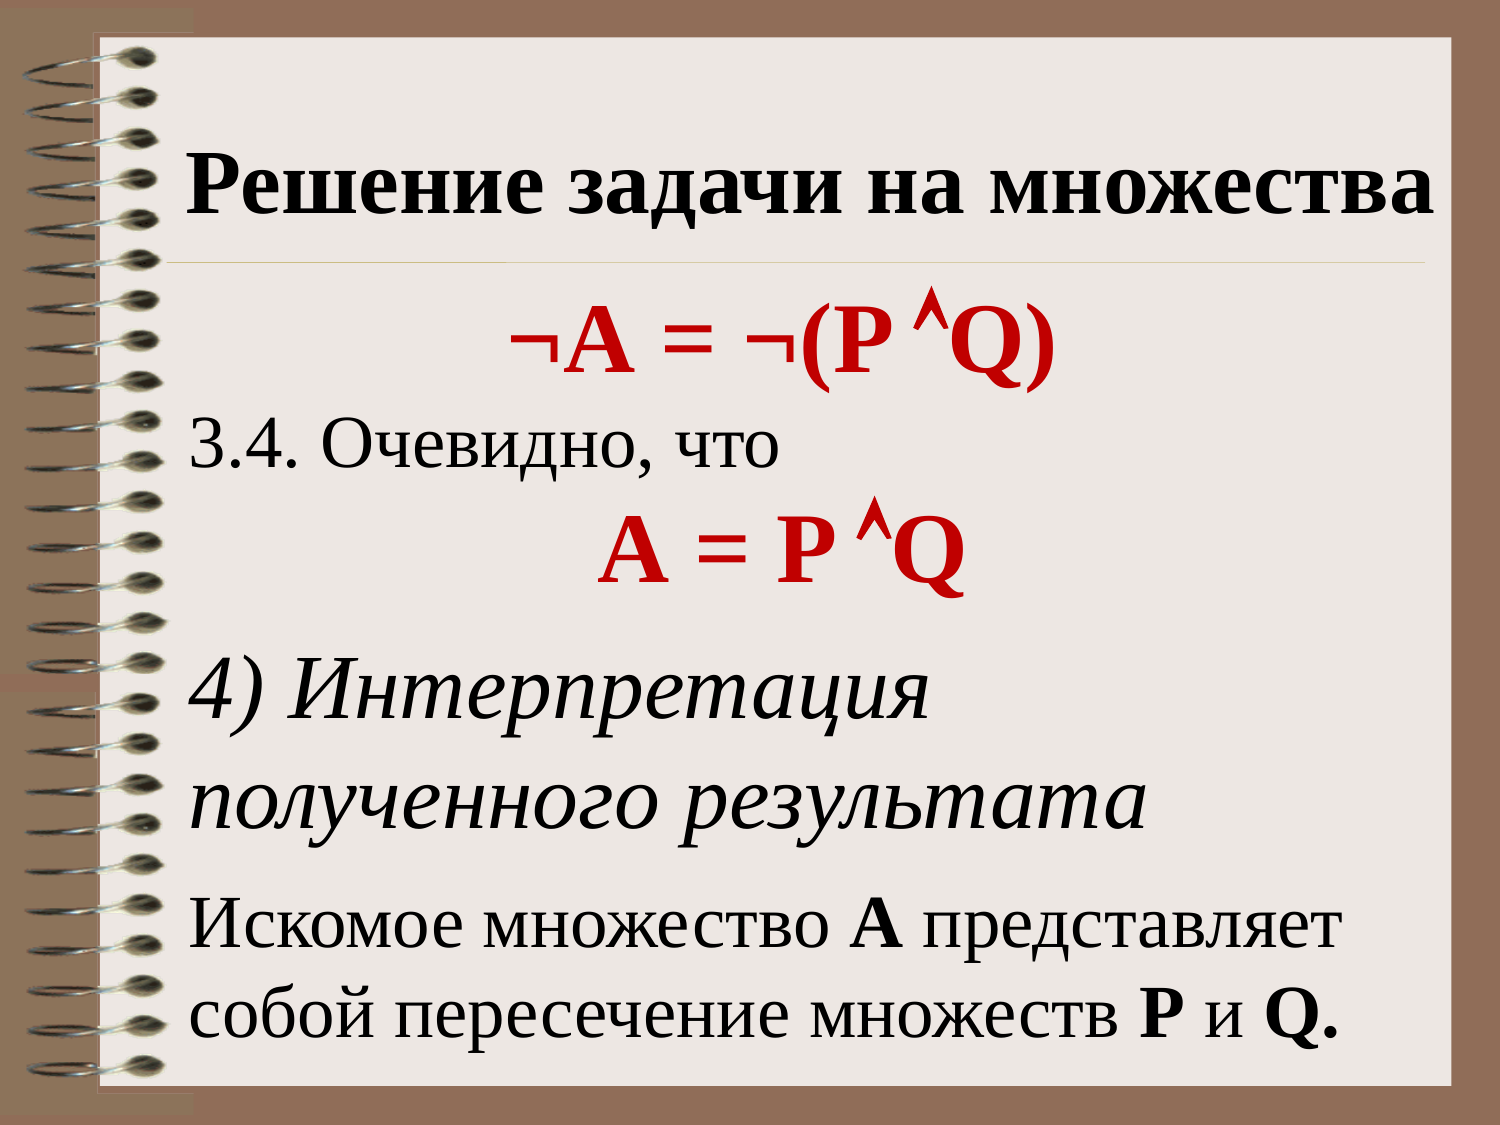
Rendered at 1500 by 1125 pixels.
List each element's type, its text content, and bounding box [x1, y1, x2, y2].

text_box Решение задачи на множества [171, 114, 1459, 240]
picture [0, 692, 194, 1115]
text_box ¬А = ¬(P Q) 3.4. Очевидно, что А = P Q 4) Интерпретация полученного результата Искомое множество А представляет собой пересечение множеств P и Q. [174, 264, 1391, 1060]
picture [0, 8, 194, 674]
